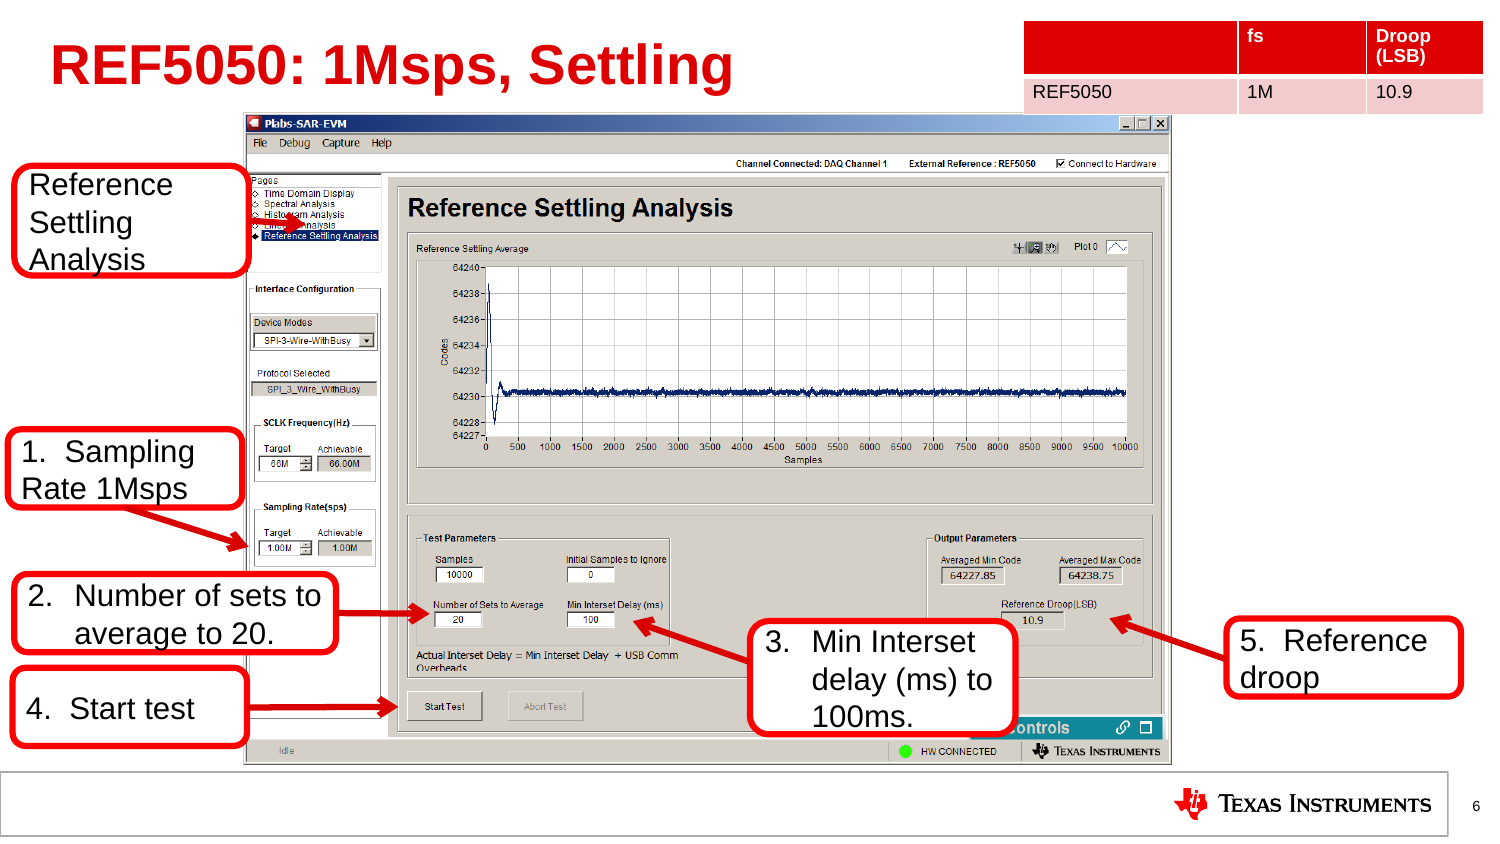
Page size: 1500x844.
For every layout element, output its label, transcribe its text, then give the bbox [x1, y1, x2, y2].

text_box Reference Settling Analysis [12, 163, 238, 278]
table_header Droop (LSB) [1367, 21, 1483, 74]
table_cell 1M [1239, 79, 1366, 114]
title REF5050: 1Msps, Settling [37, 17, 1426, 119]
table_header [1024, 21, 1237, 74]
table_cell REF5050 [1024, 79, 1237, 114]
text_box Number of sets to average to 20. [12, 571, 238, 655]
picture [243, 112, 1172, 765]
table_cell 10.9 [1367, 79, 1483, 114]
table_header fs [1239, 21, 1366, 74]
slide_number 6 [1142, 790, 1493, 817]
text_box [248, 220, 306, 225]
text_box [632, 620, 751, 663]
text_box 1. Sampling Rate 1Msps [5, 427, 238, 510]
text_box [1109, 618, 1227, 660]
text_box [124, 507, 249, 548]
text_box 4. Start test [10, 665, 238, 749]
text_box 5. Reference droop [1224, 616, 1464, 699]
